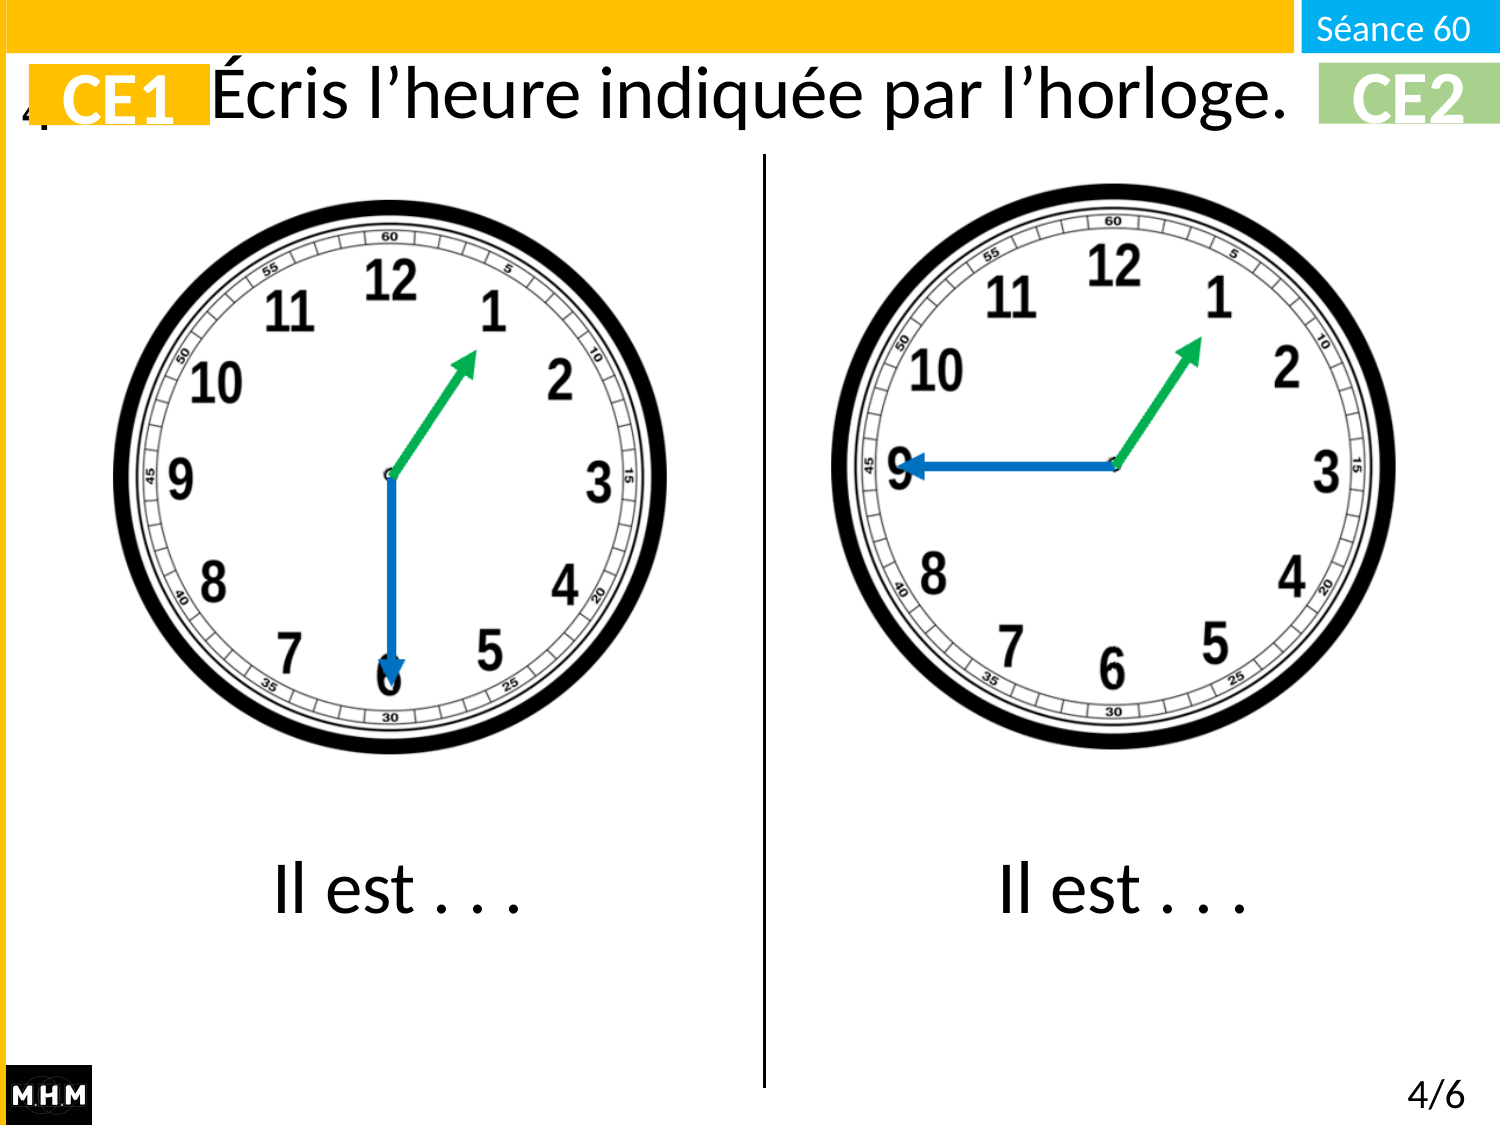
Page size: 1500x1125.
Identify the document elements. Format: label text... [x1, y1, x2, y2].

text_box CE2 [1318, 62, 1500, 125]
picture [104, 186, 675, 767]
picture [804, 173, 1418, 759]
text_box CE1 [28, 63, 211, 126]
text_box Il est . . . [257, 839, 648, 939]
list 4/6 [1373, 1064, 1500, 1125]
text_box Il est . . . [982, 839, 1374, 939]
picture [6, 1065, 92, 1125]
title Écris l’heure indiquée par l’horloge. [195, 45, 1490, 145]
